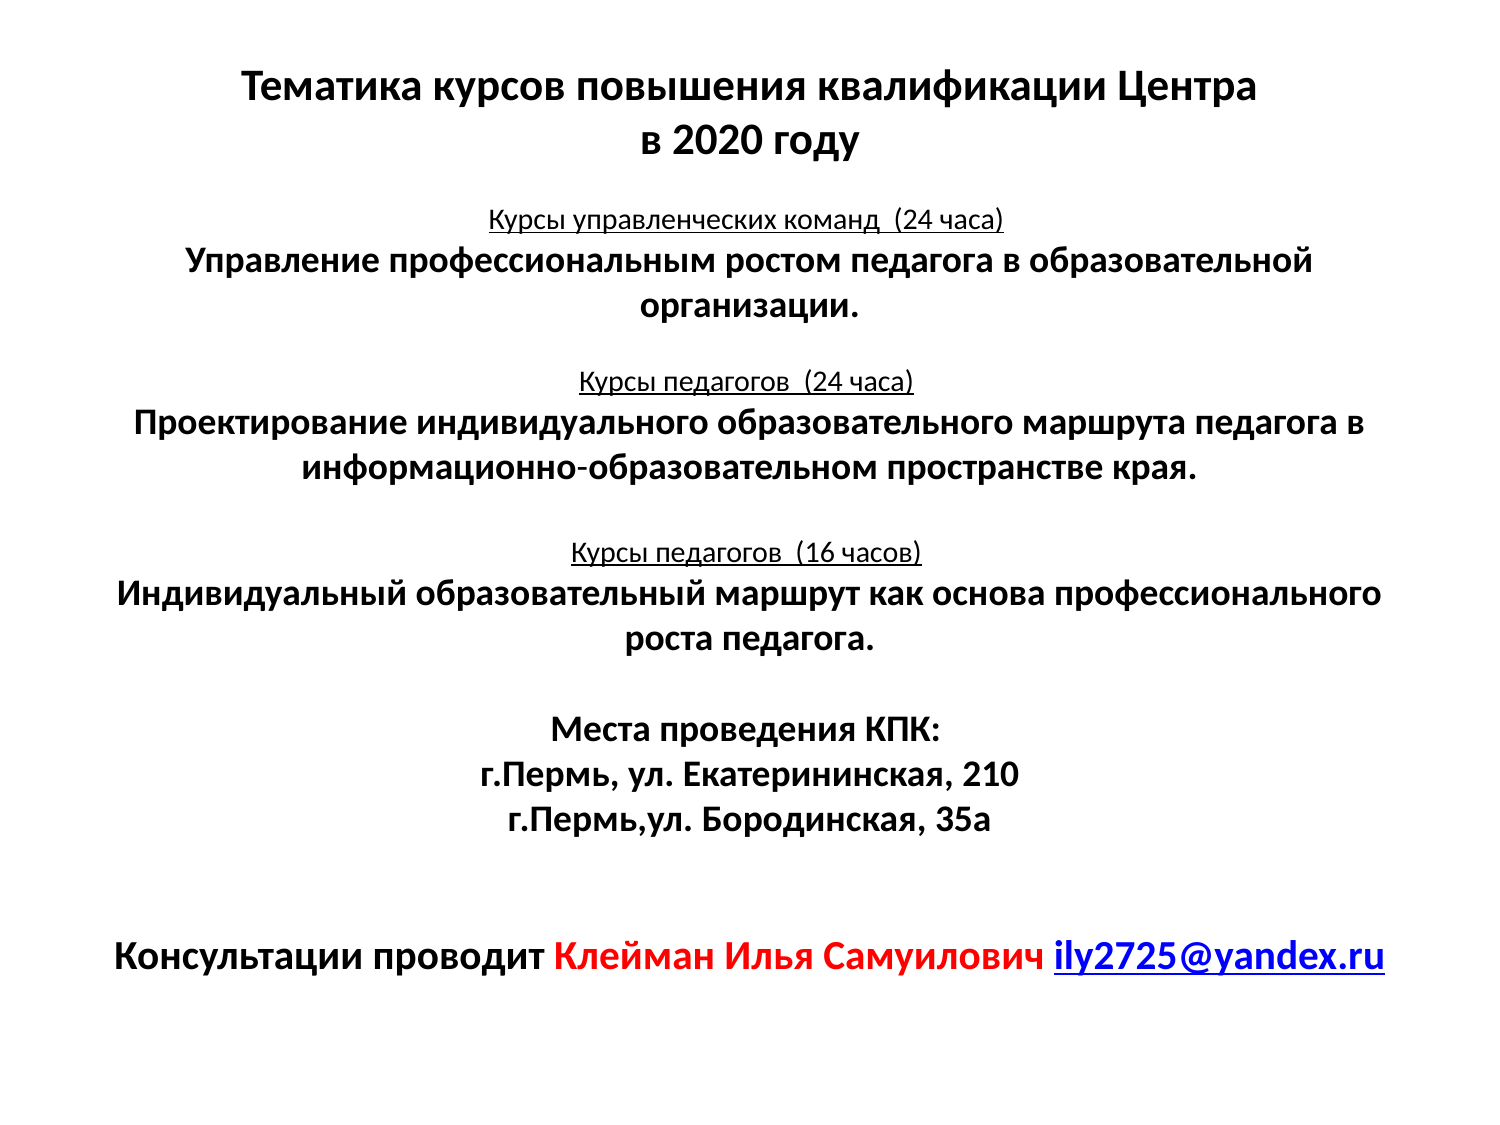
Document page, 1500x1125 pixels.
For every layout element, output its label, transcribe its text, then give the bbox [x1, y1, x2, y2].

title Тематика курсов повышения квалификации Центра в 2020 году Курсы управленческих команд (24 часа) Управление профессиональным ростом педагога в образовательной организации. Курсы педагогов (24 часа) Проектирование индивидуального образовательного маршрута педагога в информационно-образовательном пространстве края. Курсы педагогов (16 часов) Индивидуальный образовательный маршрут как основа профессионального роста педагога. Места проведения КПК: г.Пермь, ул. Екатерининская, 210 г.Пермь,ул. Бородинская, 35а Консультации проводит Клейман Илья Самуилович ily2725@yandex.ru [75, 45, 1425, 1088]
